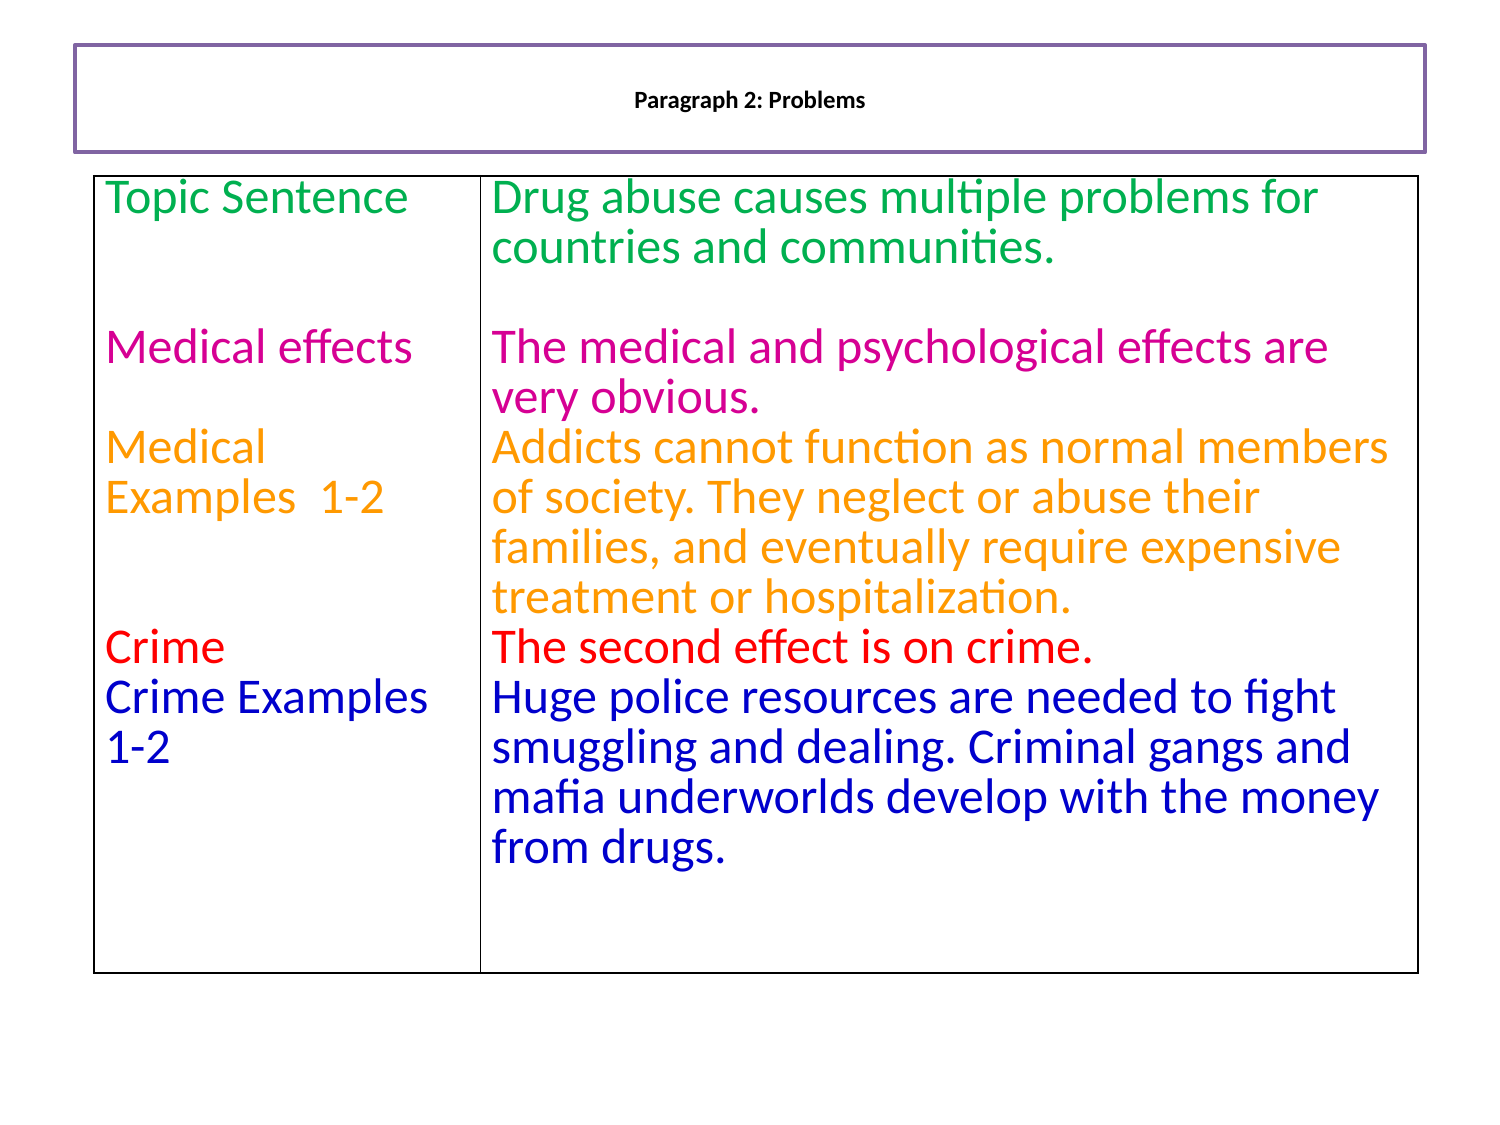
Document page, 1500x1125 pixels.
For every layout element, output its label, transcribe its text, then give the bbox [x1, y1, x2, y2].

title Paragraph 2: Problems [73, 43, 1427, 154]
table_header Drug abuse causes multiple problems for countries and communities. The medical and psychological effects are very obvious. Addicts cannot function as normal members of society. They neglect or abuse their families, and eventually require expensive treatment or hospitalization. The second effect is on crime. Huge police resources are needed to fight smuggling and dealing. Criminal gangs and mafia underworlds develop with the money from drugs. [481, 177, 1417, 972]
table_header Topic Sentence Medical effects Medical Examples 1-2 Crime Crime Examples 1-2 [95, 177, 480, 972]
